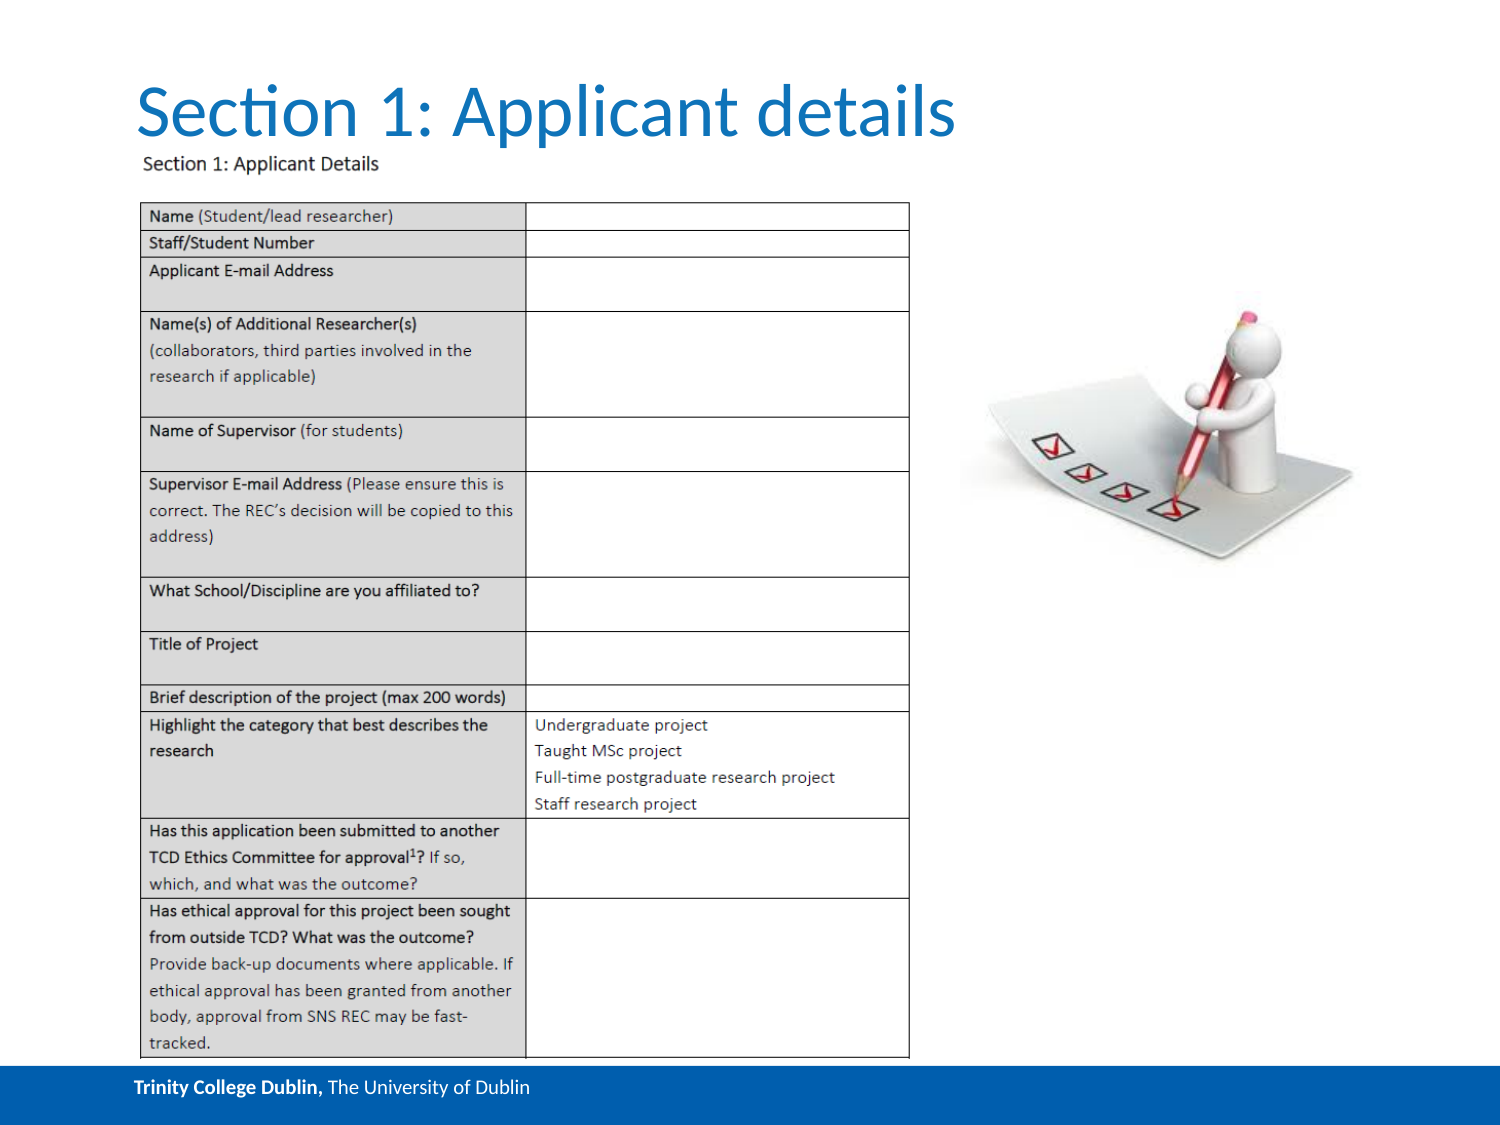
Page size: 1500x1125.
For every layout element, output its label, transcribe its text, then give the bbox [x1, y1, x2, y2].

title Section 1: Applicant details [135, 59, 1367, 152]
picture [960, 290, 1391, 578]
picture [135, 150, 921, 1065]
